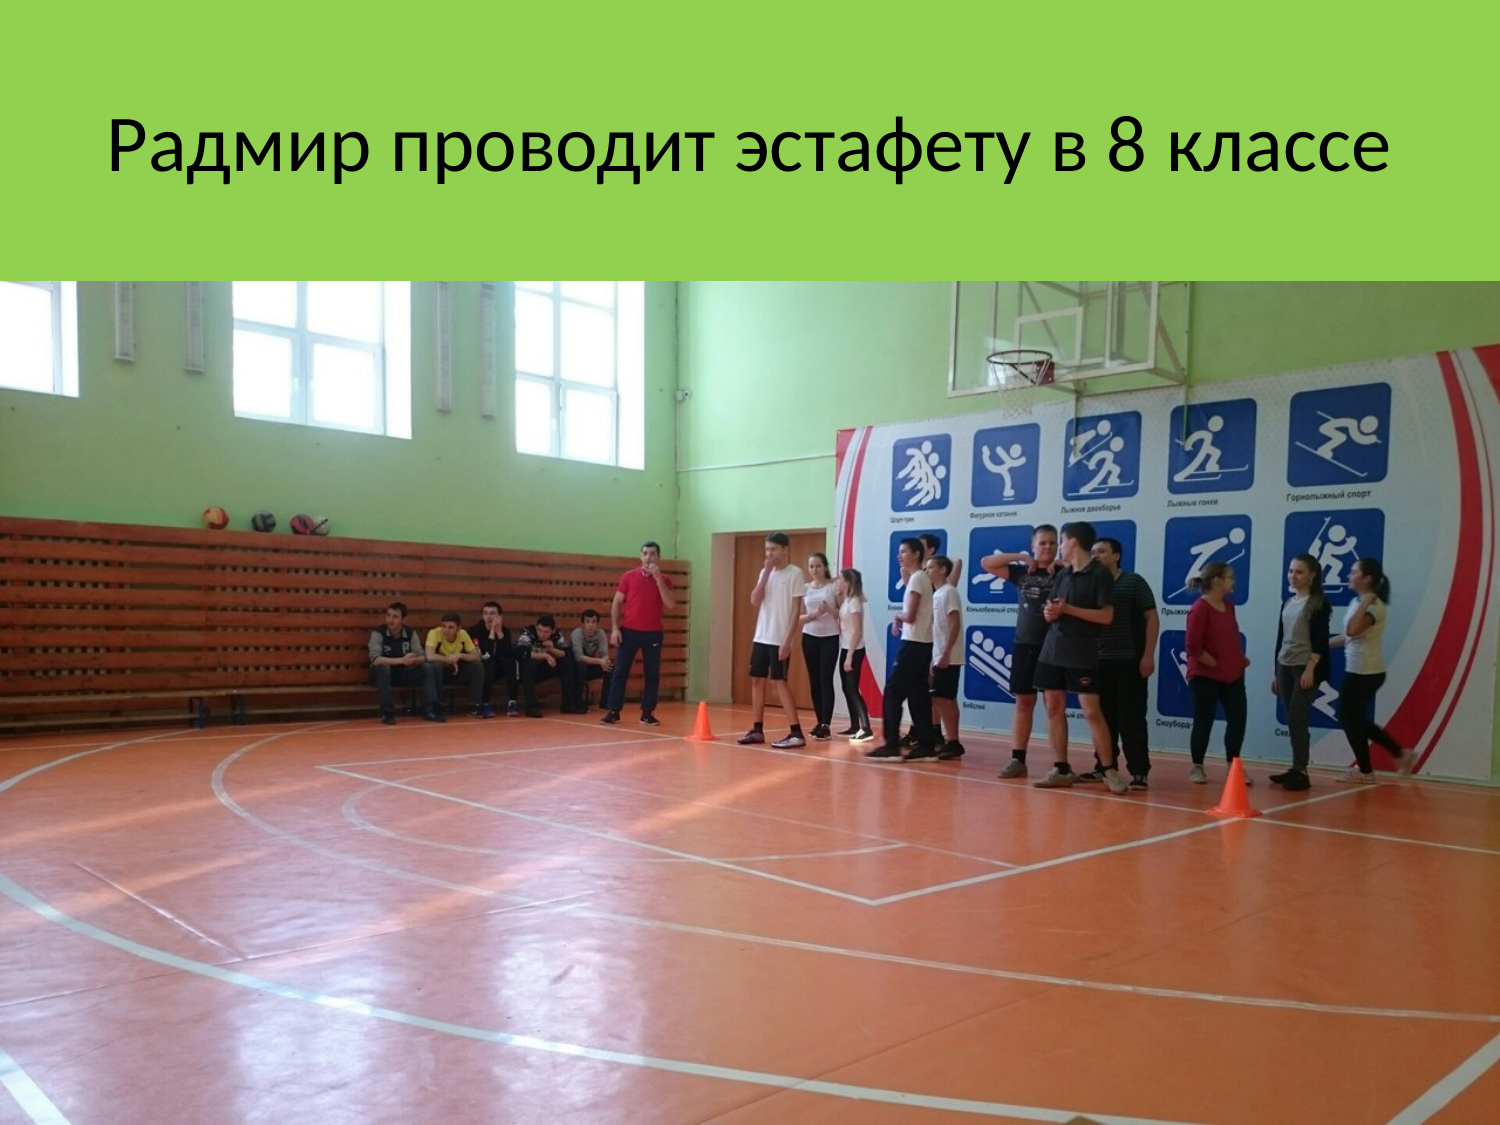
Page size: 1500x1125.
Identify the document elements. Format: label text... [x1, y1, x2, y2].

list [0, 280, 1500, 1125]
title Радмир проводит эстафету в 8 классе [75, 45, 1425, 233]
